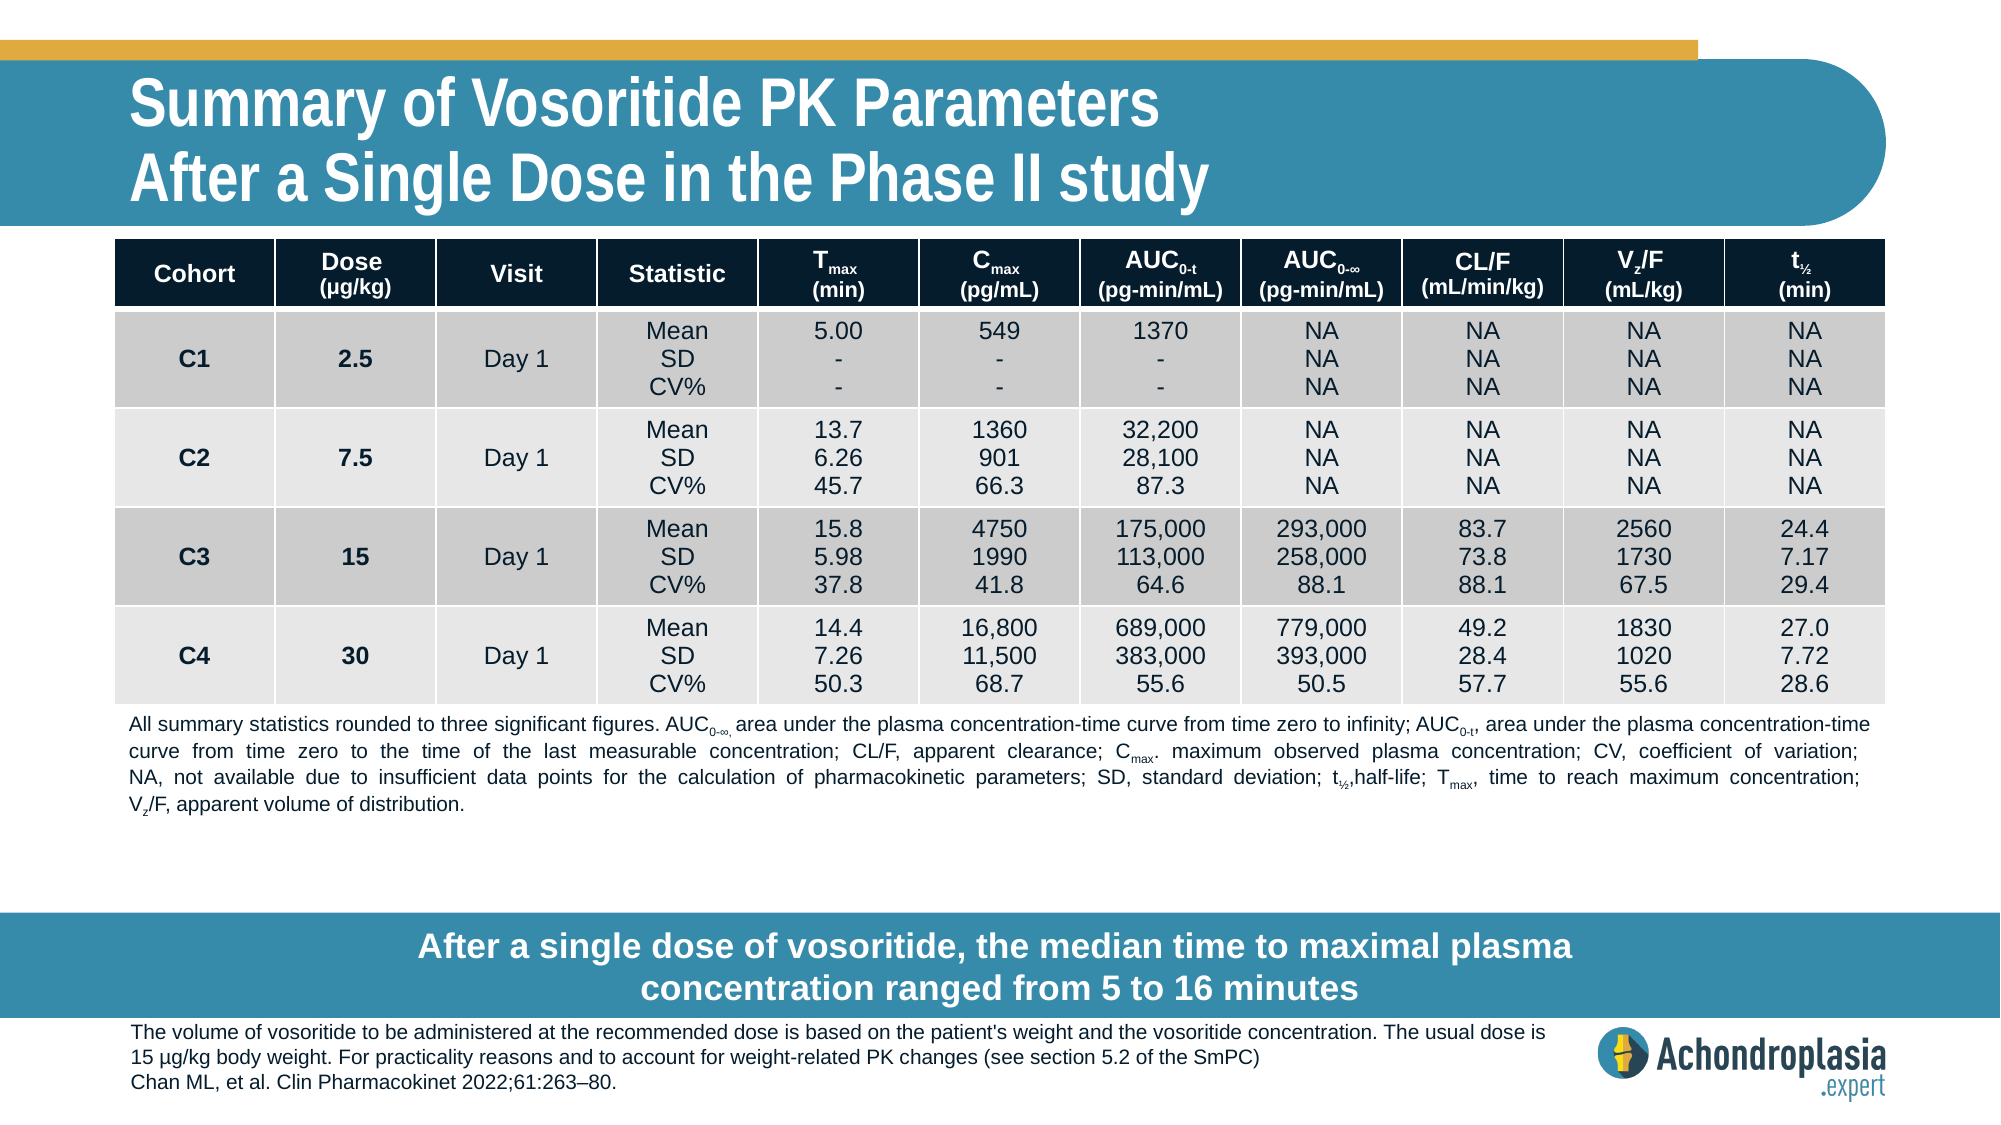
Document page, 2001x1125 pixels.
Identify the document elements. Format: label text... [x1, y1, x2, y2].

table_header AUC0-∞ (pg-min/mL) [1242, 239, 1401, 306]
table_cell 15.8 5.98 37.8 [759, 508, 918, 605]
table_cell NA NA NA [1242, 312, 1401, 407]
table_cell 779,000 393,000 50.5 [1242, 607, 1401, 704]
table_cell 83.7 73.8 88.1 [1403, 508, 1563, 605]
table_cell 1830 1020 55.6 [1564, 607, 1724, 704]
table_cell C1 [115, 312, 274, 407]
table_header Dose (μg/kg) [276, 239, 435, 306]
table_cell 4750 1990 41.8 [920, 508, 1079, 605]
table_header AUC0-t (pg-min/mL) [1081, 239, 1240, 306]
table_cell All summary statistics rounded to three significant figures. AUC0-∞, area under the plasma concentration-time curve from time zero to infinity; AUC0-t, area under the plasma concentration-time curve from time zero to the time of the last measurable concentration; CL/F, apparent clearance; Cmax. maximum observed plasma concentration; CV, coefficient of variation; NA, not available due to insufficient data points for the calculation of pharmacokinetic parameters; SD, standard deviation; t½,half-life; Tmax, time to reach maximum concentration; Vz/F, apparent volume of distribution. [115, 706, 1885, 826]
table_cell 1370 - - [1081, 312, 1240, 407]
table_header Cmax (pg/mL) [920, 239, 1079, 306]
table_header Visit [437, 239, 596, 306]
table_cell Mean SD CV% [598, 508, 757, 605]
table_cell 549 - - [920, 312, 1079, 407]
table_cell C2 [115, 409, 274, 506]
table_cell 1360 901 66.3 [920, 409, 1079, 506]
table_cell 27.0 7.72 28.6 [1725, 607, 1885, 704]
table_cell NA NA NA [1564, 409, 1724, 506]
table_header t½ (min) [1725, 239, 1885, 306]
table_cell NA NA NA [1725, 409, 1885, 506]
table_cell NA NA NA [1242, 409, 1401, 506]
table_cell Day 1 [437, 607, 596, 704]
table_cell 13.7 6.26 45.7 [759, 409, 918, 506]
table_header Statistic [598, 239, 757, 306]
table_cell 14.4 7.26 50.3 [759, 607, 918, 704]
table_cell NA NA NA [1403, 312, 1563, 407]
table_cell NA NA NA [1564, 312, 1724, 407]
table_cell Day 1 [437, 508, 596, 605]
table_cell Mean SD CV% [598, 607, 757, 704]
table_cell C4 [115, 607, 274, 704]
table_cell 2.5 [276, 312, 435, 407]
table_cell Day 1 [437, 409, 596, 506]
list After a single dose of vosoritide, the median time to maximal plasma concentration ranged from 5 to 16 minutes [0, 912, 2000, 1018]
table_cell Mean SD CV% [598, 312, 757, 407]
table_cell 5.00 - - [759, 312, 918, 407]
table_cell 16,800 11,500 68.7 [920, 607, 1079, 704]
table_cell Day 1 [437, 312, 596, 407]
table_cell 2560 1730 67.5 [1564, 508, 1724, 605]
footer The volume of vosoritide to be administered at the recommended dose is based on the patient's weight and the vosoritide concentration. The usual dose is 15 µg/kg body weight. For practicality reasons and to account for weight-related PK changes (see section 5.2 of the SmPC) Chan ML, et al. Clin Pharmacokinet 2022;61:263–80. [115, 1018, 1598, 1102]
table_cell Mean SD CV% [598, 409, 757, 506]
table_cell NA NA NA [1403, 409, 1563, 506]
picture [1598, 1027, 1886, 1102]
title Summary of Vosoritide PK Parameters After a Single Dose in the Phase II study [114, 59, 1886, 225]
table_cell 293,000 258,000 88.1 [1242, 508, 1401, 605]
table_cell 24.4 7.17 29.4 [1725, 508, 1885, 605]
table_cell NA NA NA [1725, 312, 1885, 407]
table_cell 7.5 [276, 409, 435, 506]
table_cell 175,000 113,000 64.6 [1081, 508, 1240, 605]
table_header Vz/F (mL/kg) [1564, 239, 1724, 306]
table_cell C3 [115, 508, 274, 605]
table_cell 30 [276, 607, 435, 704]
table_header CL/F (mL/min/kg) [1403, 239, 1563, 306]
table_cell 15 [276, 508, 435, 605]
table_header Tmax (min) [759, 239, 918, 306]
table_cell 32,200 28,100 87.3 [1081, 409, 1240, 506]
table_header Cohort [115, 239, 274, 306]
table_cell 689,000 383,000 55.6 [1081, 607, 1240, 704]
table_cell 49.2 28.4 57.7 [1403, 607, 1563, 704]
